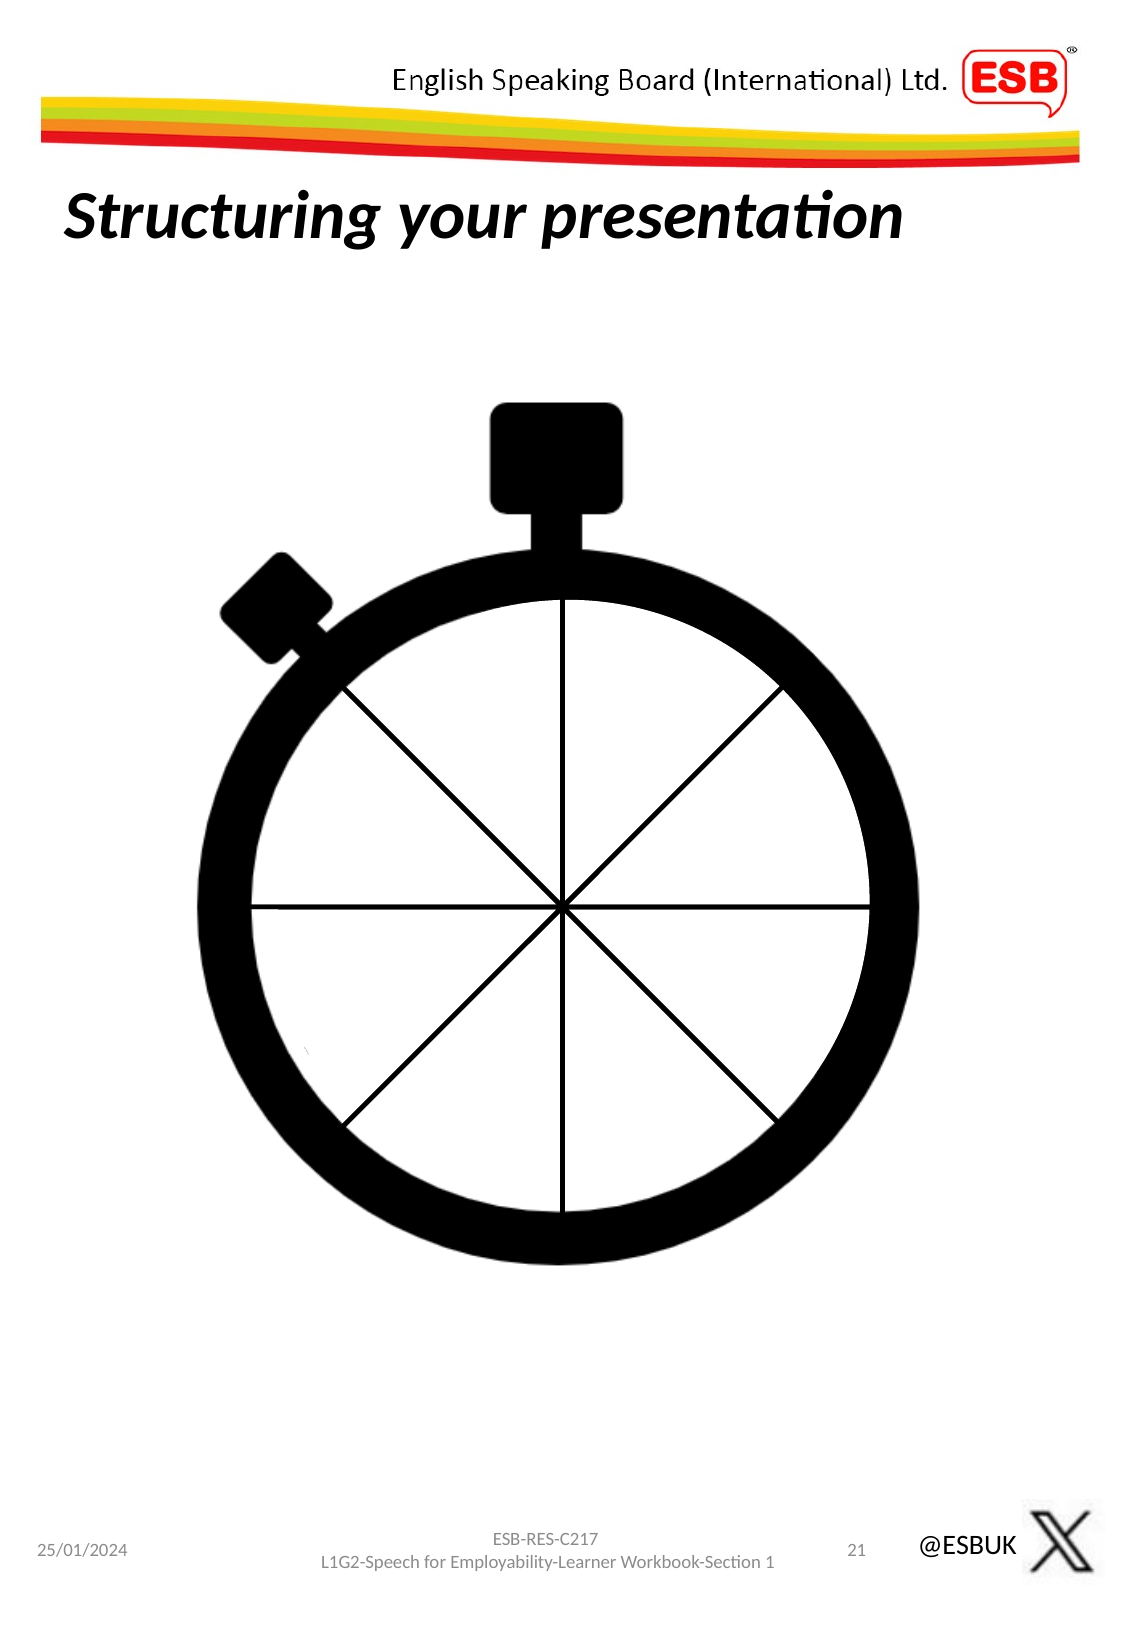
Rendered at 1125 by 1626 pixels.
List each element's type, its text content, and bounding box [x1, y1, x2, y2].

slide_number 21 [697, 1506, 882, 1593]
picture [37, 363, 1088, 1331]
footer ESB-RES-C217 L1G2-Speech for Employability-Learner Workbook-Section 1 [296, 1506, 697, 1593]
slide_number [22, 1506, 276, 1593]
chart [66, 576, 1059, 1238]
picture [1022, 1499, 1106, 1586]
picture [0, 1, 1125, 234]
title Structuring your presentation [49, 162, 1020, 270]
